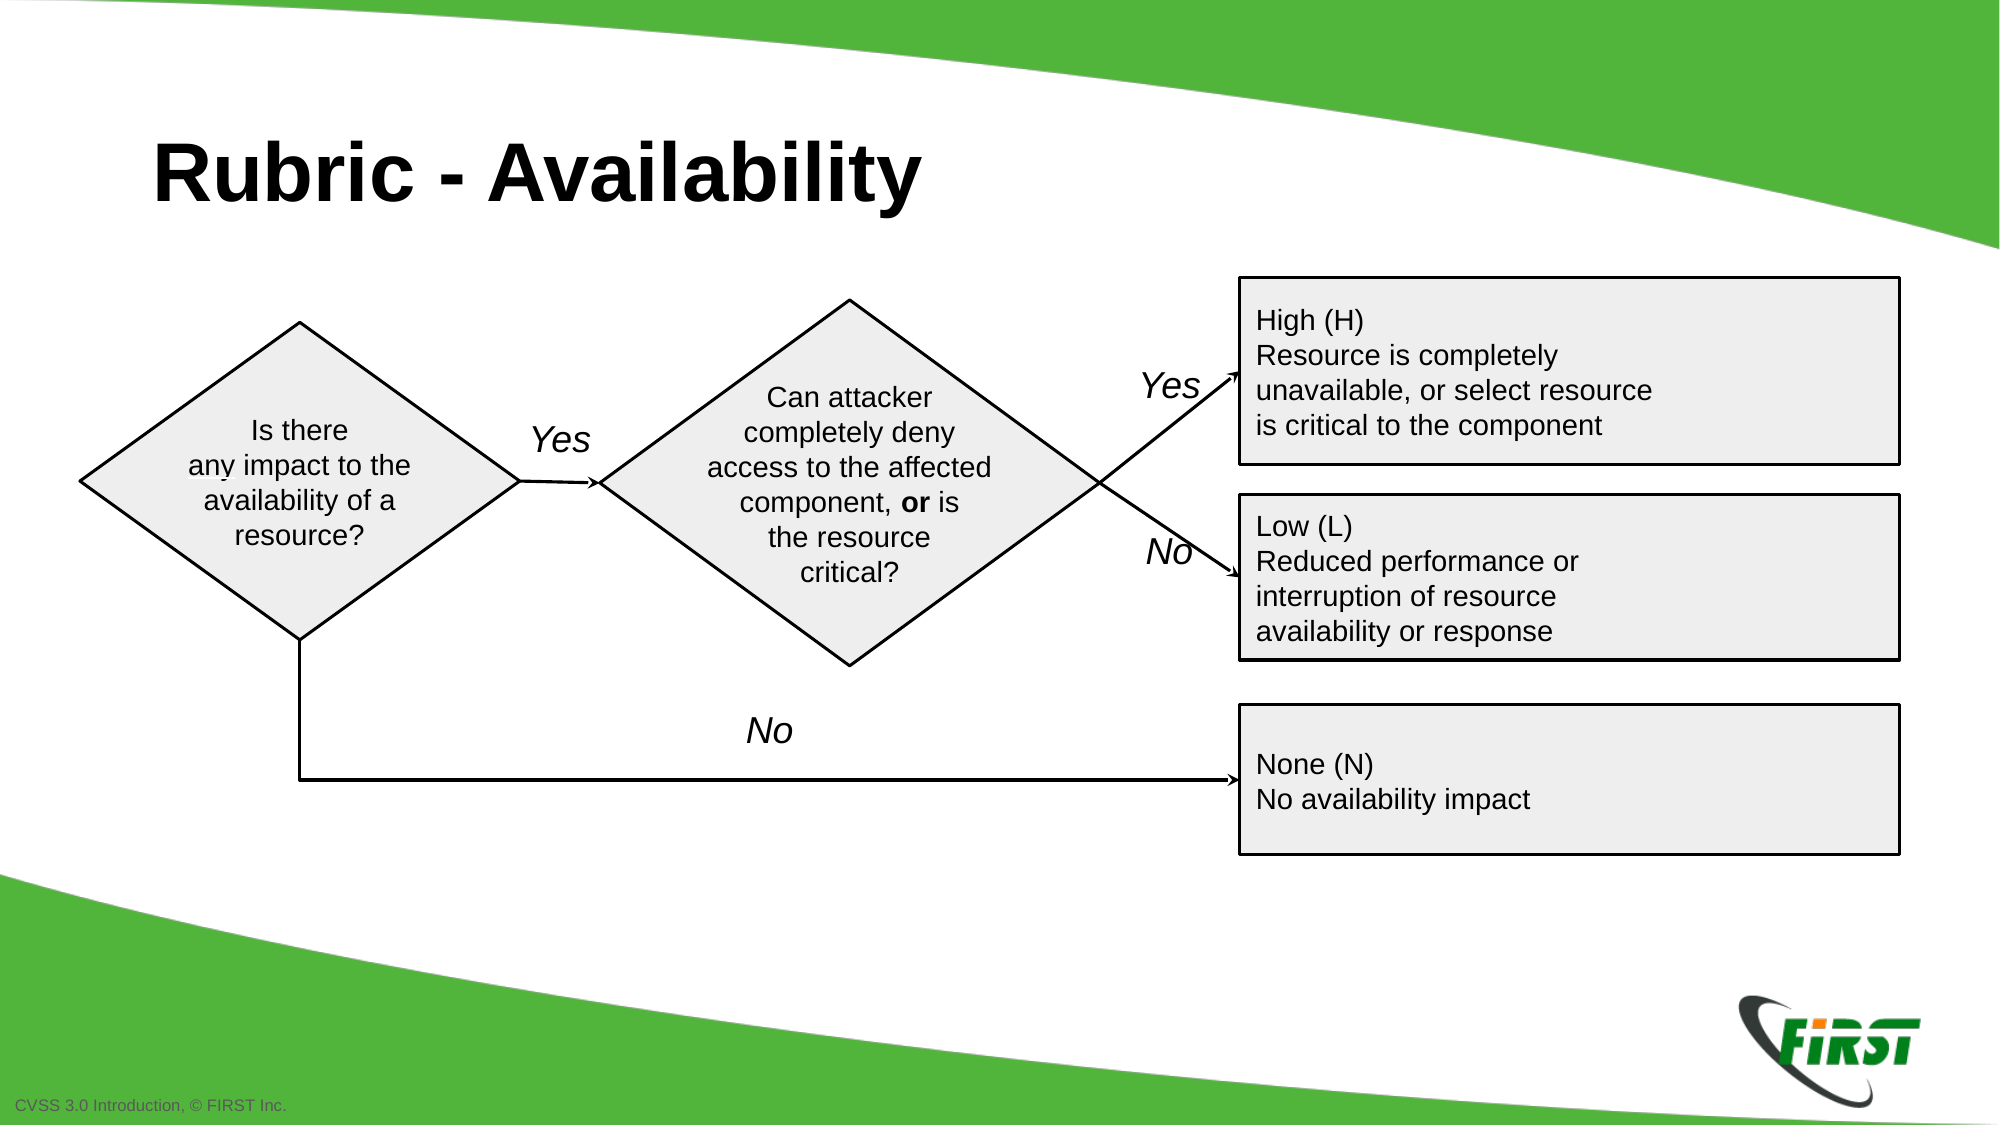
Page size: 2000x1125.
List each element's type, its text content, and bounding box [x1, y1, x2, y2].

text_box Is there any impact to the availability of a resource? [79, 361, 519, 639]
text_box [1099, 482, 1240, 578]
text_box [137, 252, 1000, 361]
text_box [1099, 370, 1240, 482]
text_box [519, 480, 601, 484]
text_box None (N) No availability impact [1239, 704, 1900, 855]
text_box Rubric - Availability [137, 59, 1862, 278]
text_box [299, 639, 1240, 781]
text_box High (H) Resource is completely unavailable, or select resource is critical to the component [1239, 277, 1900, 465]
text_box Low (L) Reduced performance or interruption of resource availability or response [1239, 494, 1900, 661]
text_box Can attacker completely deny access to the affected component, or is the resource critical? [601, 299, 1094, 638]
picture [0, 0, 2000, 1125]
